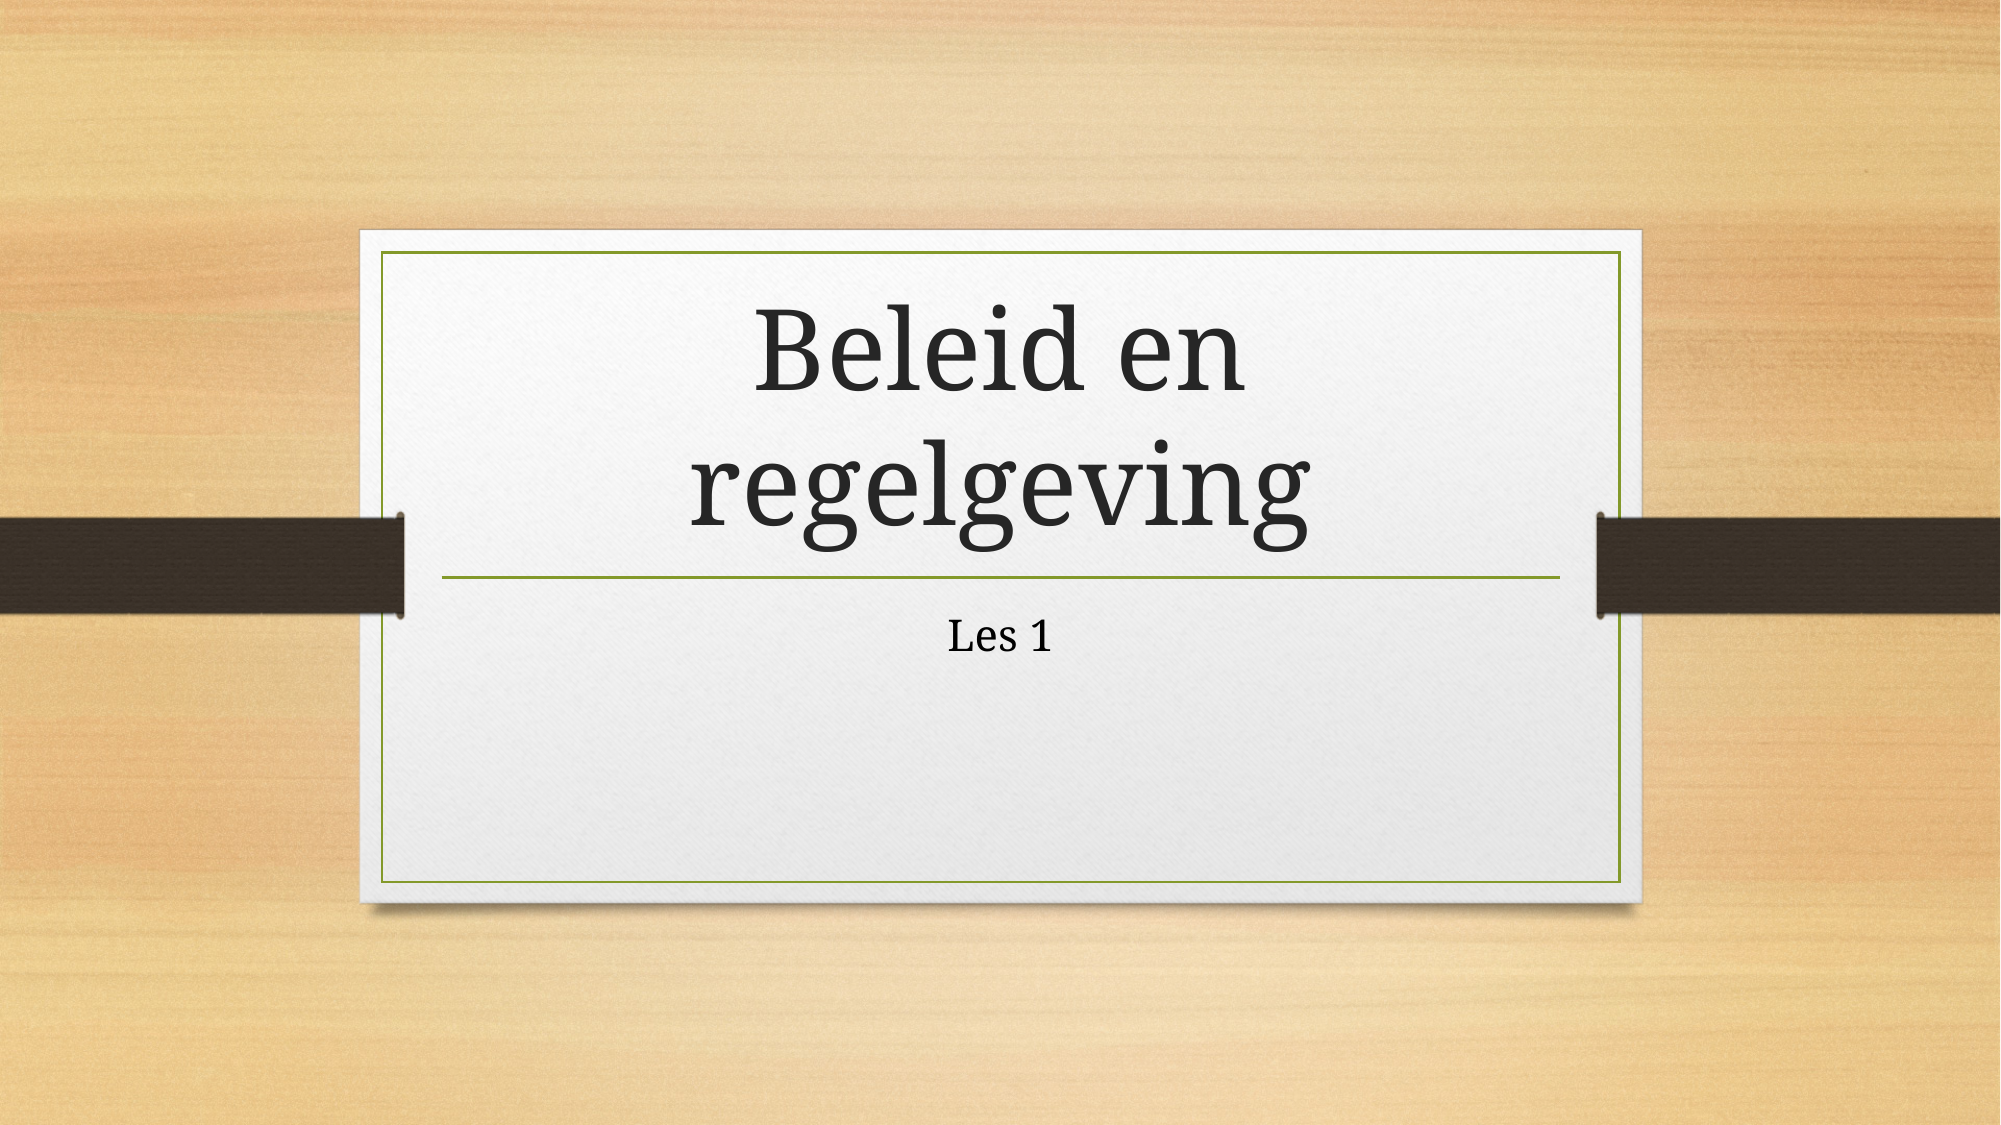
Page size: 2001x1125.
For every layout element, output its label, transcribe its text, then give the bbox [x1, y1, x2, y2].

subtitle Les 1 [441, 600, 1560, 817]
picture [0, 0, 2001, 1125]
title Beleid en regelgeving [441, 306, 1560, 556]
